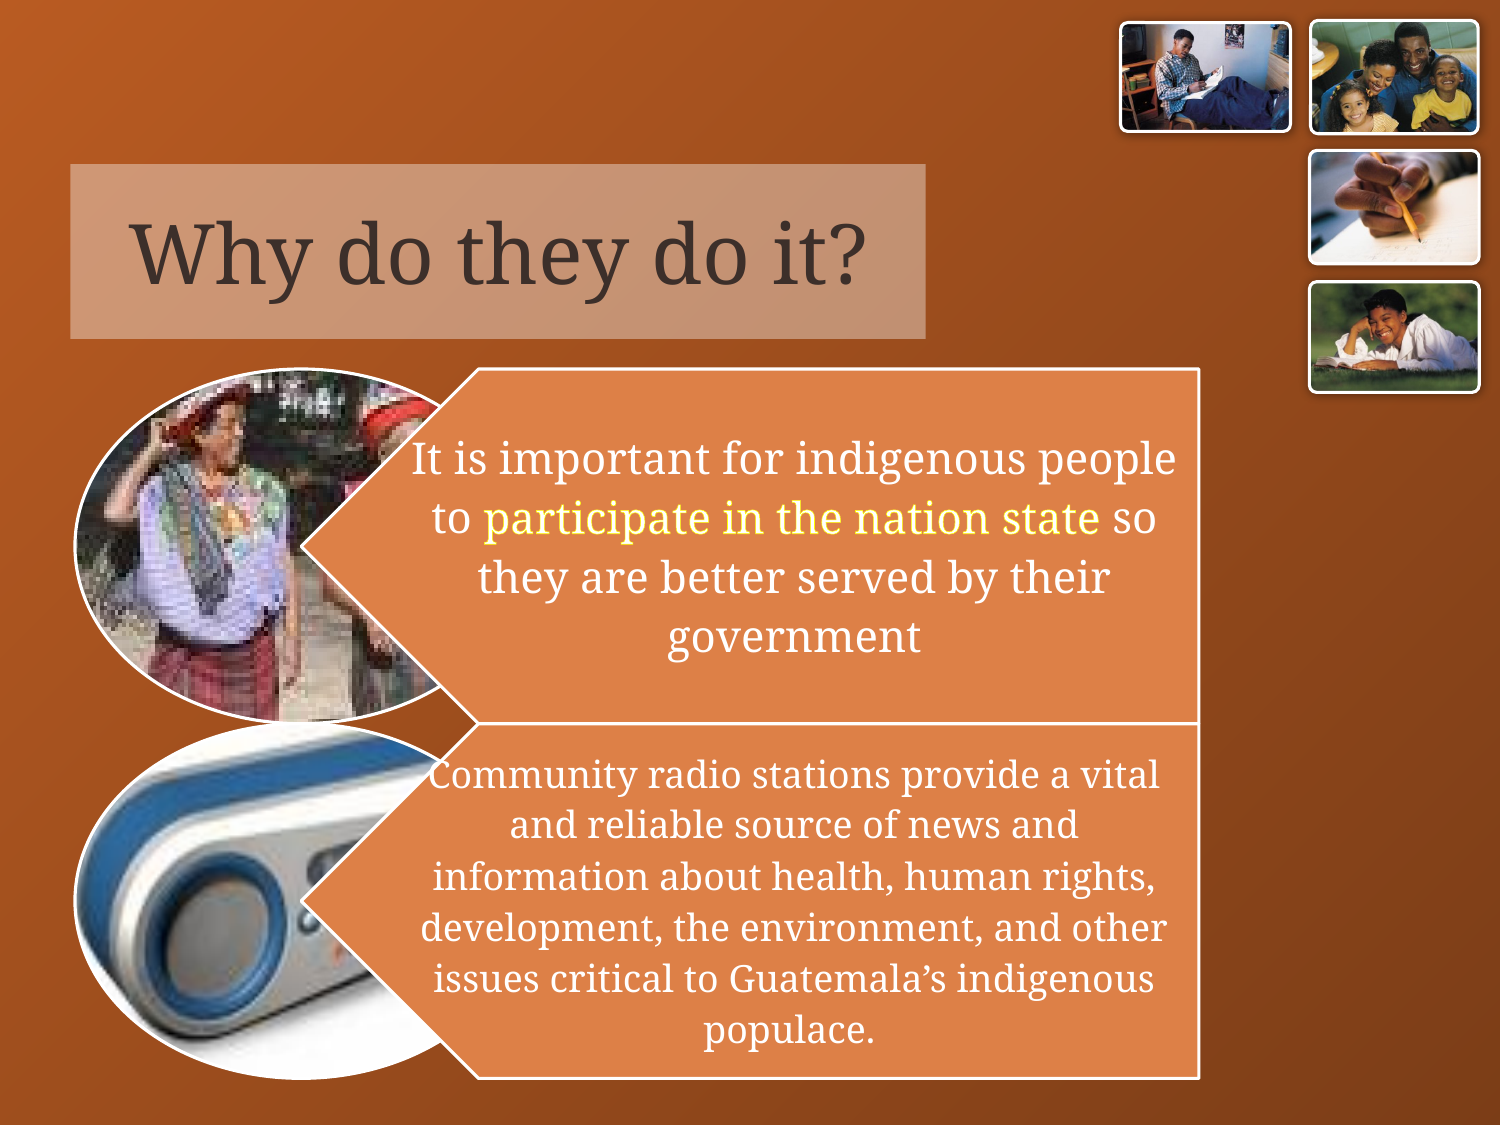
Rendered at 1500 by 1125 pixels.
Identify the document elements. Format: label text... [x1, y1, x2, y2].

title Why do they do it? [70, 164, 926, 339]
picture [1123, 25, 1288, 129]
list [74, 368, 1426, 1079]
picture [1313, 22, 1476, 132]
picture [1311, 284, 1477, 390]
picture [1312, 152, 1477, 262]
